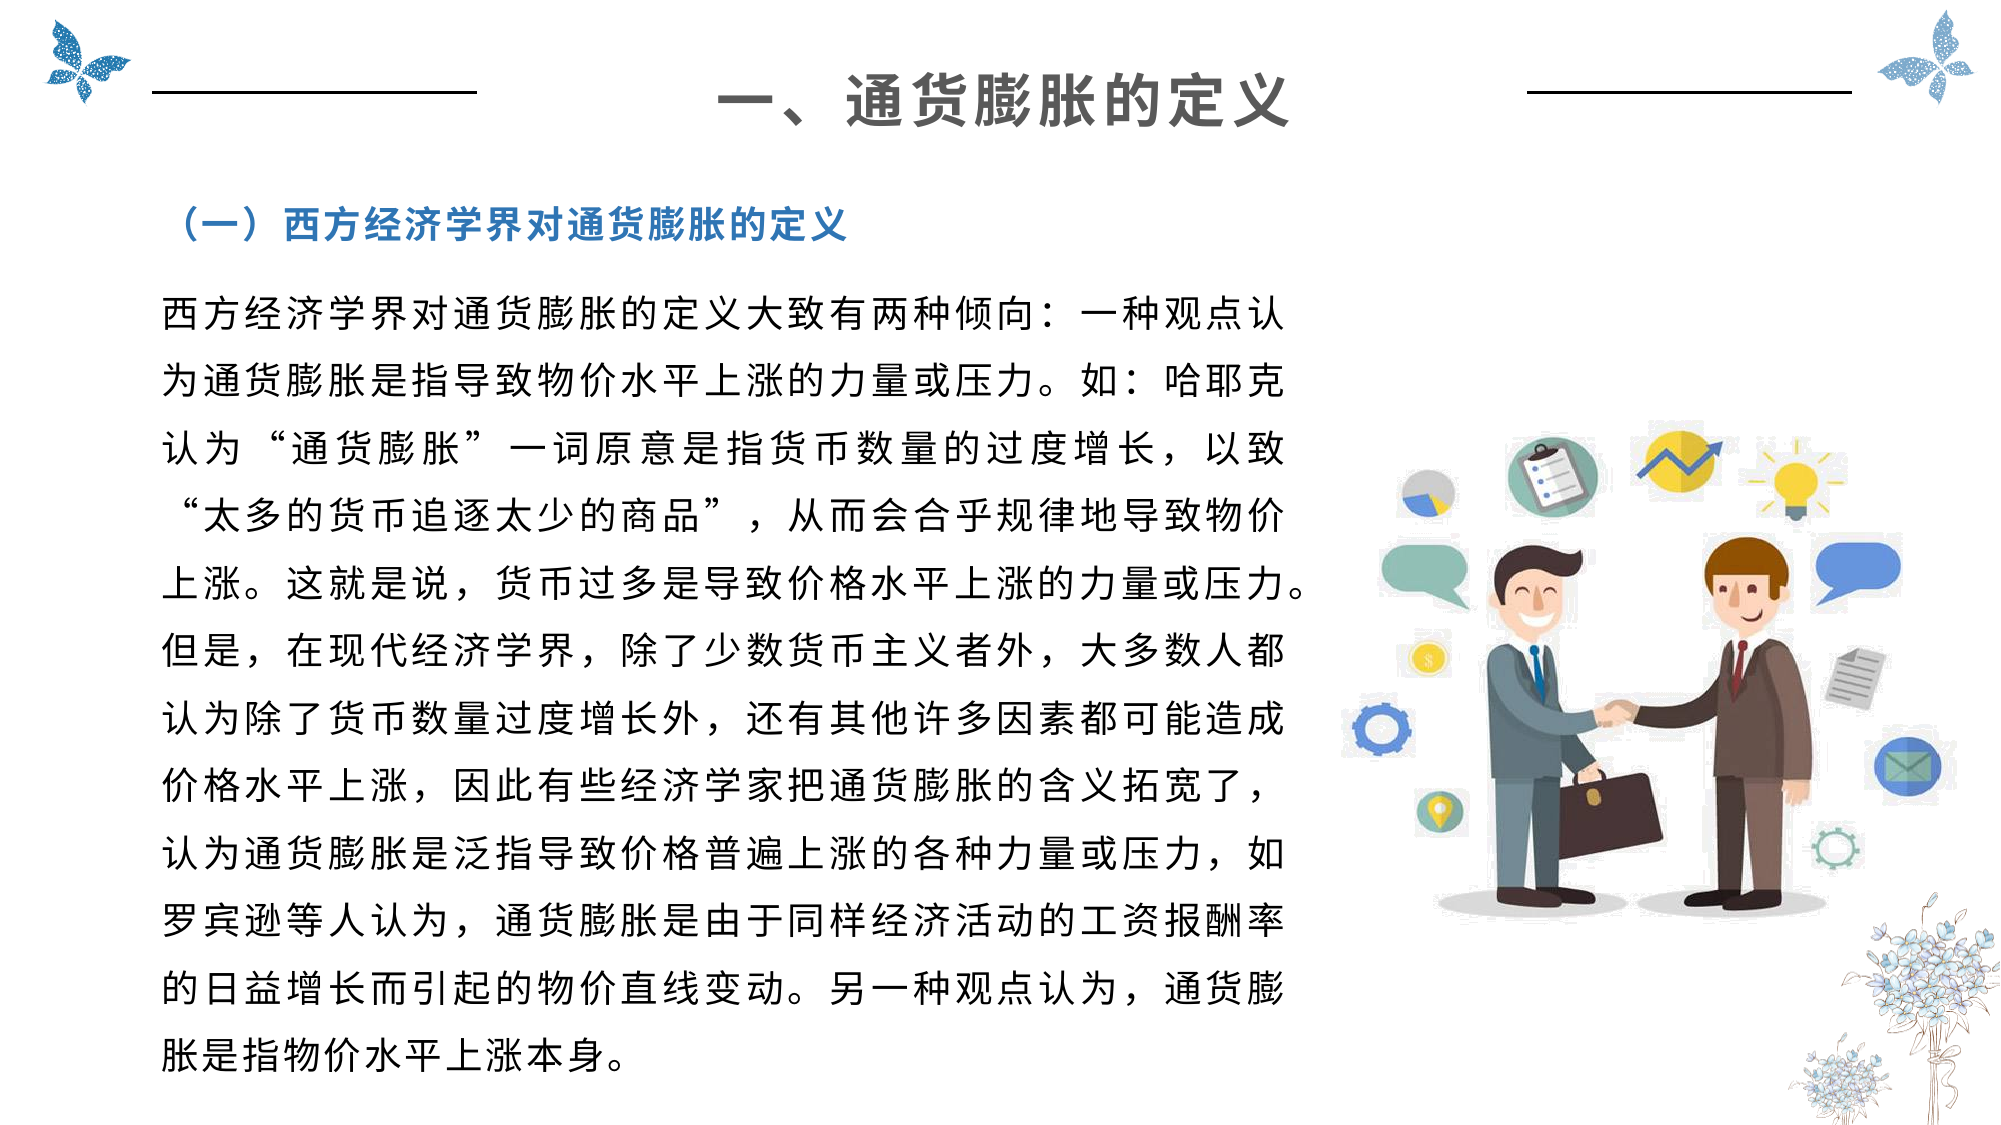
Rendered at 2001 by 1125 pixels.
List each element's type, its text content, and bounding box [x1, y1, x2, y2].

text_box （一）西方经济学界对通货膨胀的定义 西方经济学界对通货膨胀的定义大致有两种倾向：一种观点认为通货膨胀是指导致物价水平上涨的力量或压力。如：哈耶克认为“通货膨胀”一词原意是指货币数量的过度增长，以致“太多的货币追逐太少的商品”，从而会合乎规律地导致物价上涨。这就是说，货币过多是导致价格水平上涨的力量或压力。但是，在现代经济学界，除了少数货币主义者外，大多数人都认为除了货币数量过度增长外，还有其他许多因素都可能造成价格水平上涨，因此有些经济学家把通货膨胀的含义拓宽了，认为通货膨胀是泛指导致价格普遍上涨的各种力量或压力，如罗宾逊等人认为，通货膨胀是由于同样经济活动的工资报酬率的日益增长而引起的物价直线变动。另一种观点认为，通货膨胀是指物价水平上涨本身。 [90, 172, 1301, 1083]
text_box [151, 55, 1852, 142]
picture [1307, 373, 2000, 1125]
